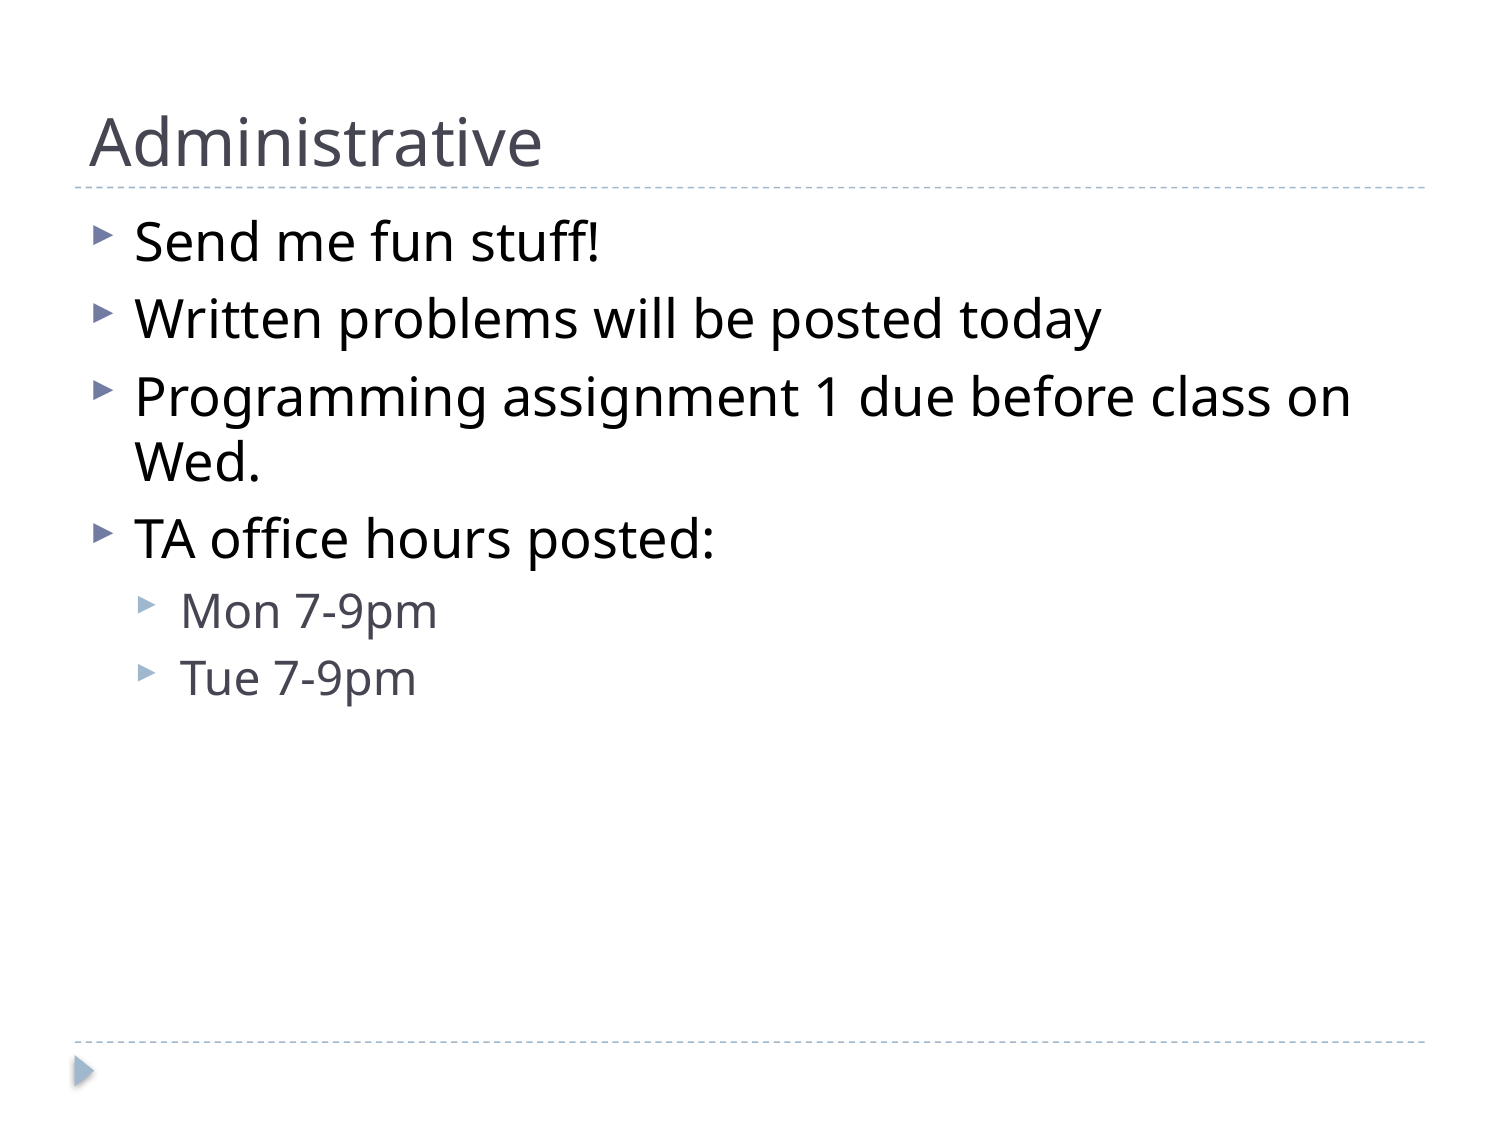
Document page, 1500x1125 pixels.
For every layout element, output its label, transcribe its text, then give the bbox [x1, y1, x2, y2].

title Administrative [75, 24, 1425, 188]
list Send me fun stuff! Written problems will be posted today Programming assignment 1 due before class on Wed. TA office hours posted: Mon 7-9pm Tue 7-9pm [75, 200, 1425, 1010]
